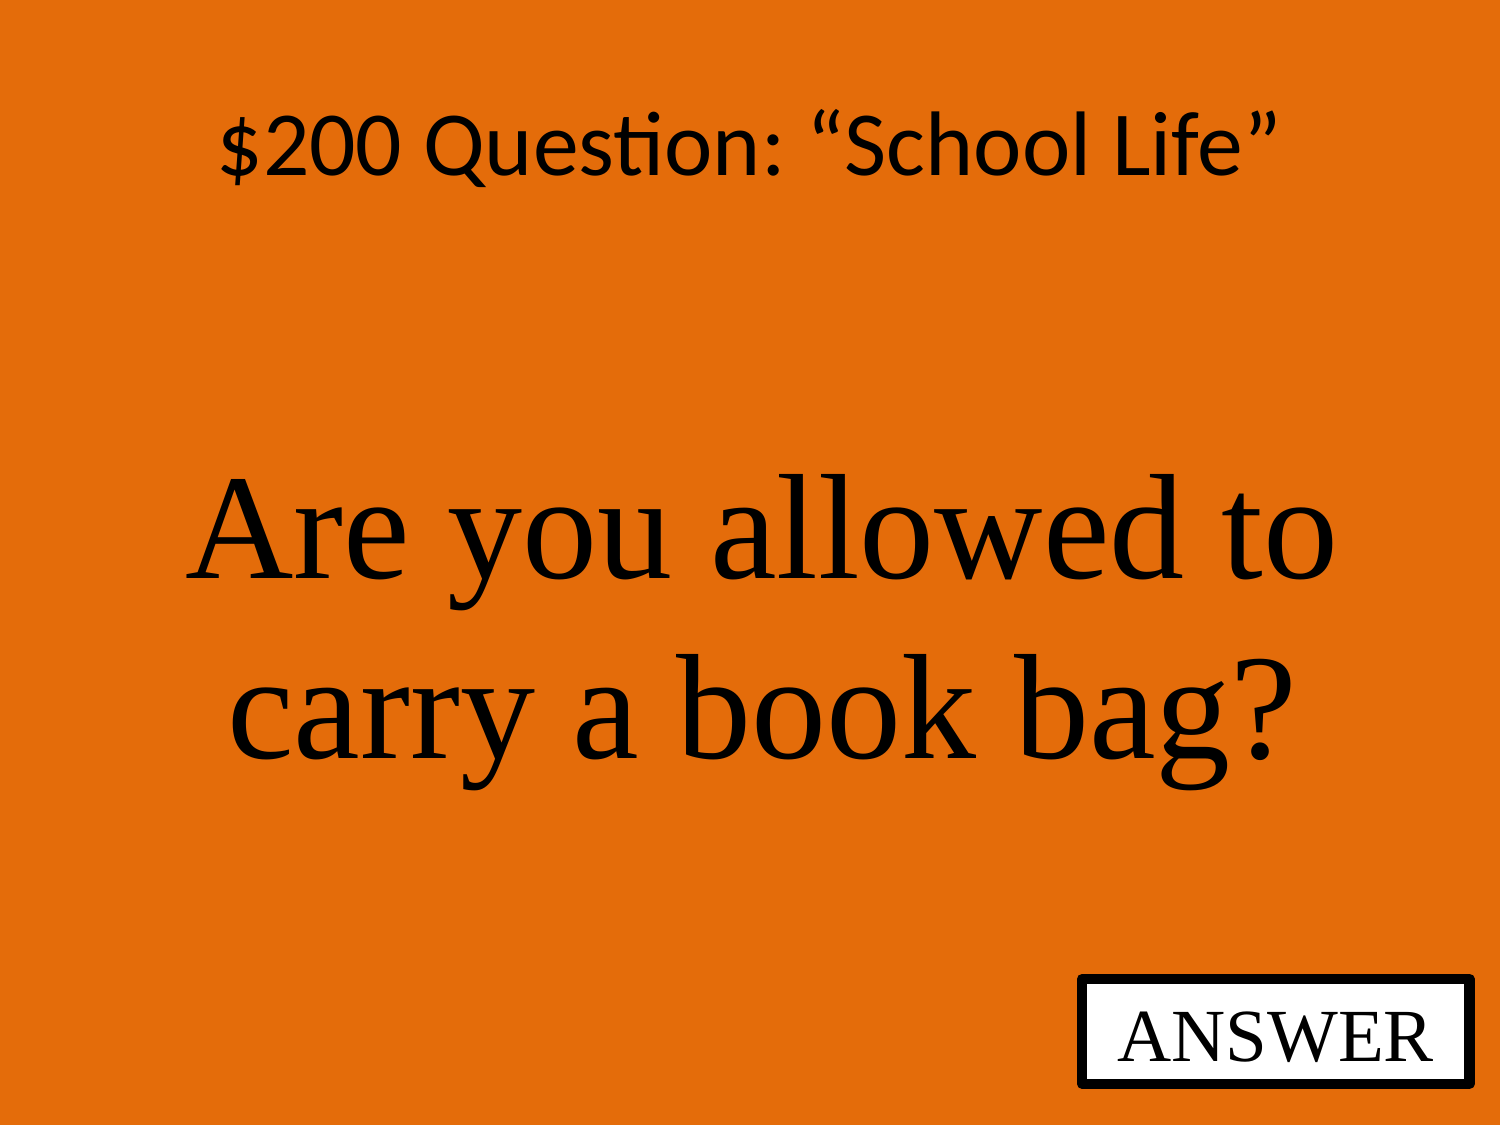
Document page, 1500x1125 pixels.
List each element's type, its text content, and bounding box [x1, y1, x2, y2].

title $200 Question: “School Life” [75, 45, 1425, 233]
text_box ANSWER [1082, 979, 1470, 1084]
text_box Are you allowed to carry a book bag? [49, 421, 1475, 797]
